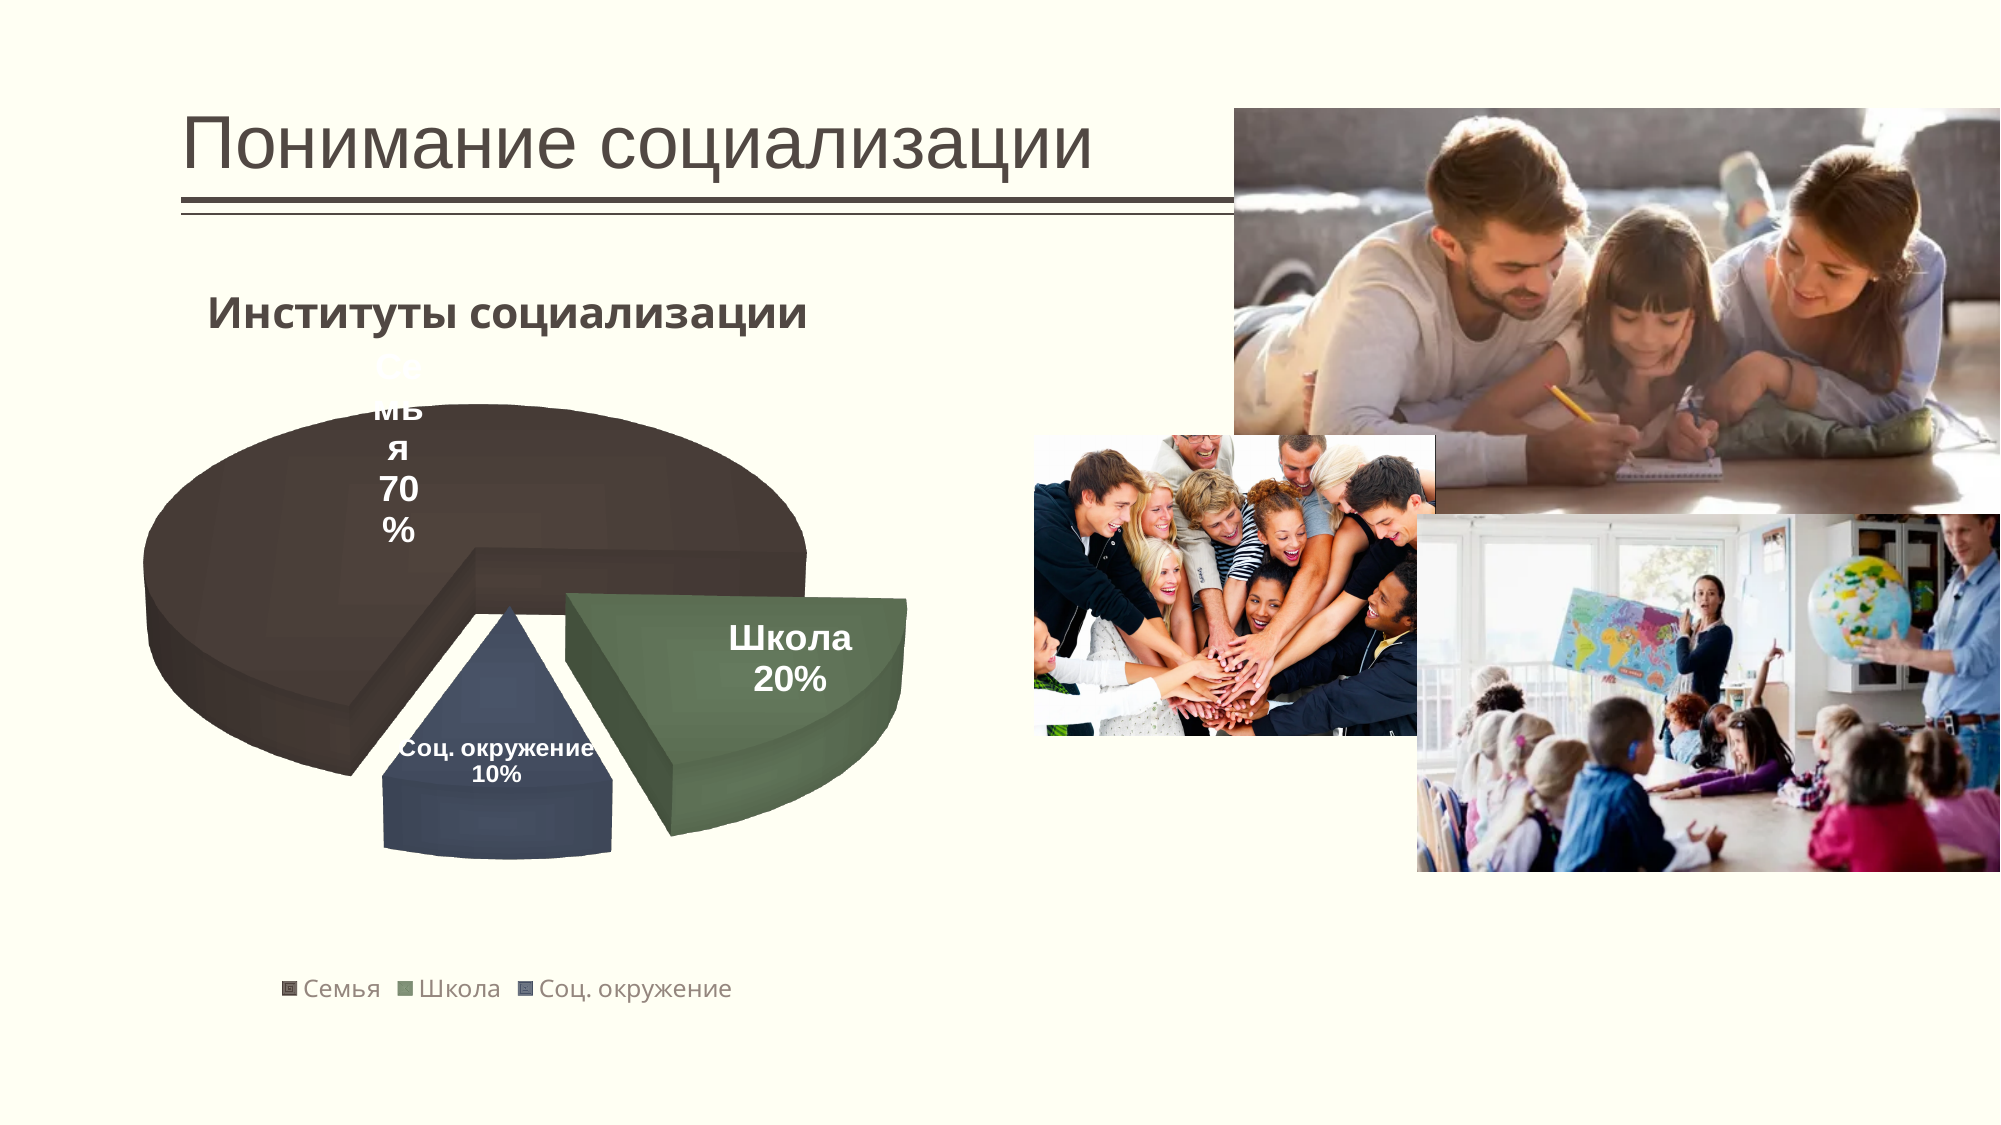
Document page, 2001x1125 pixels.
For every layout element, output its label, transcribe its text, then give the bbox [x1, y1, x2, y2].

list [1234, 108, 2000, 512]
chart [30, 222, 985, 1011]
title Понимание социализации [181, 12, 1819, 193]
picture [1034, 435, 2000, 873]
